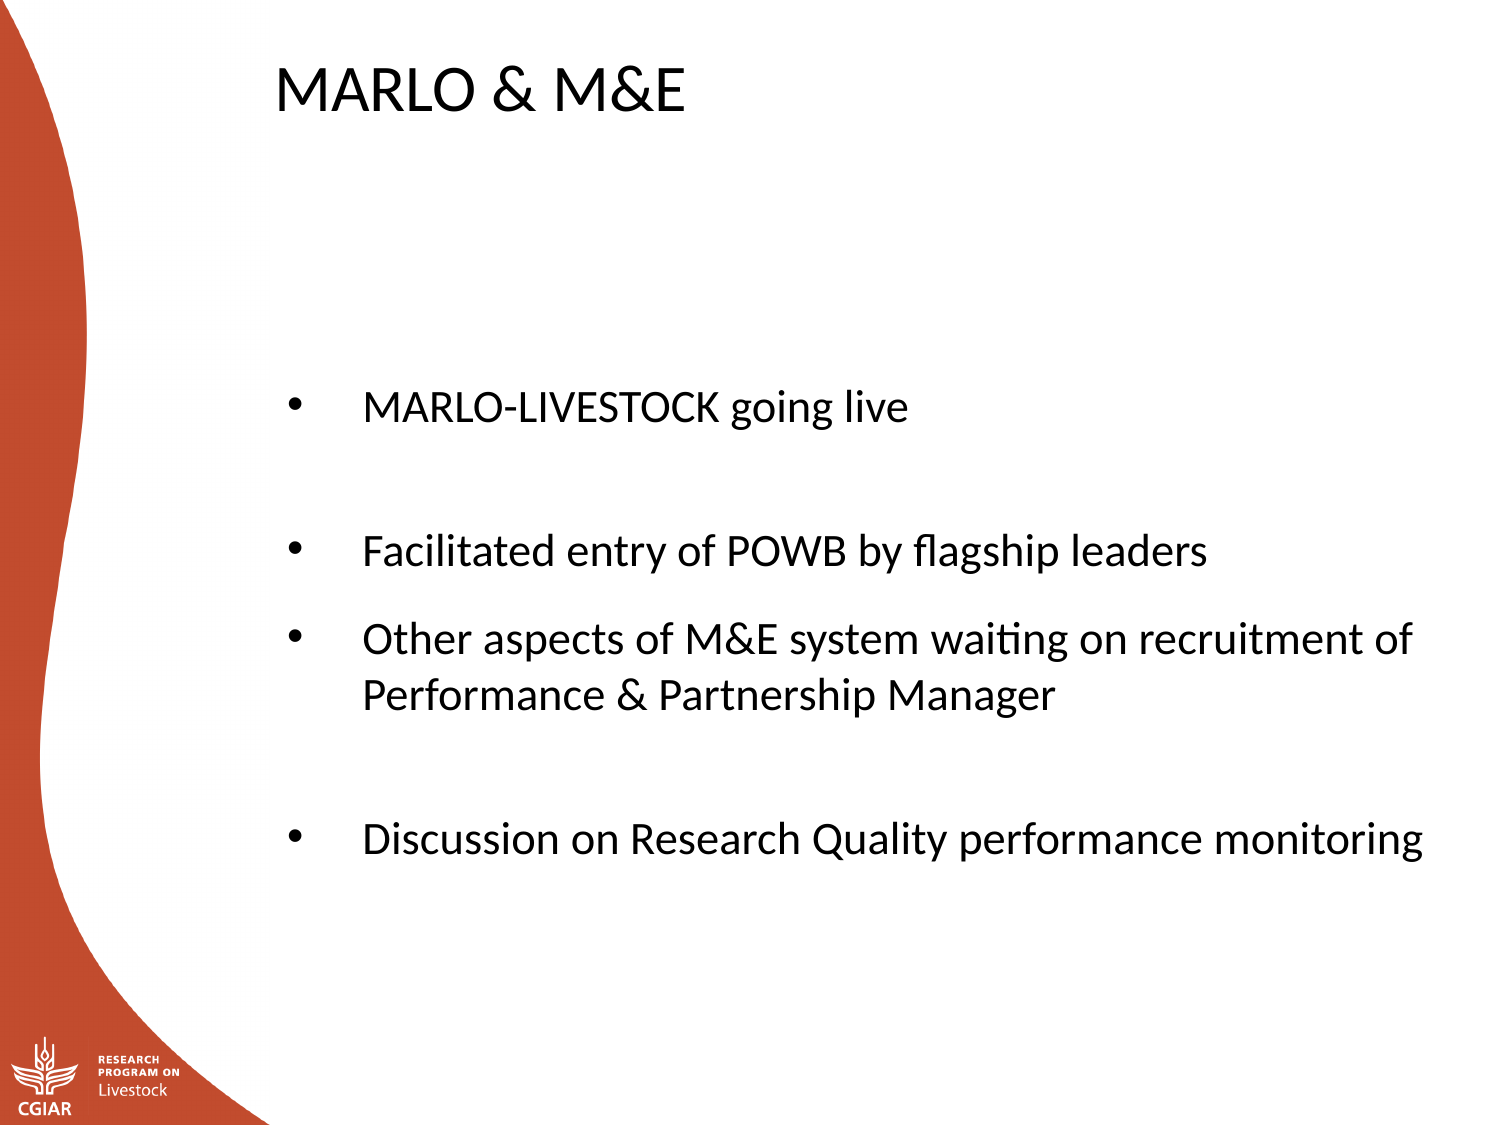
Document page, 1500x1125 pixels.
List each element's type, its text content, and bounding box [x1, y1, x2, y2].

list MARLO-LIVESTOCK going live Facilitated entry of POWB by flagship leaders Other aspects of M&E system waiting on recruitment of Performance & Partnership Manager Discussion on Research Quality performance monitoring [225, 312, 1450, 938]
picture [0, 0, 270, 1125]
list MARLO & M&E [212, 37, 1450, 225]
